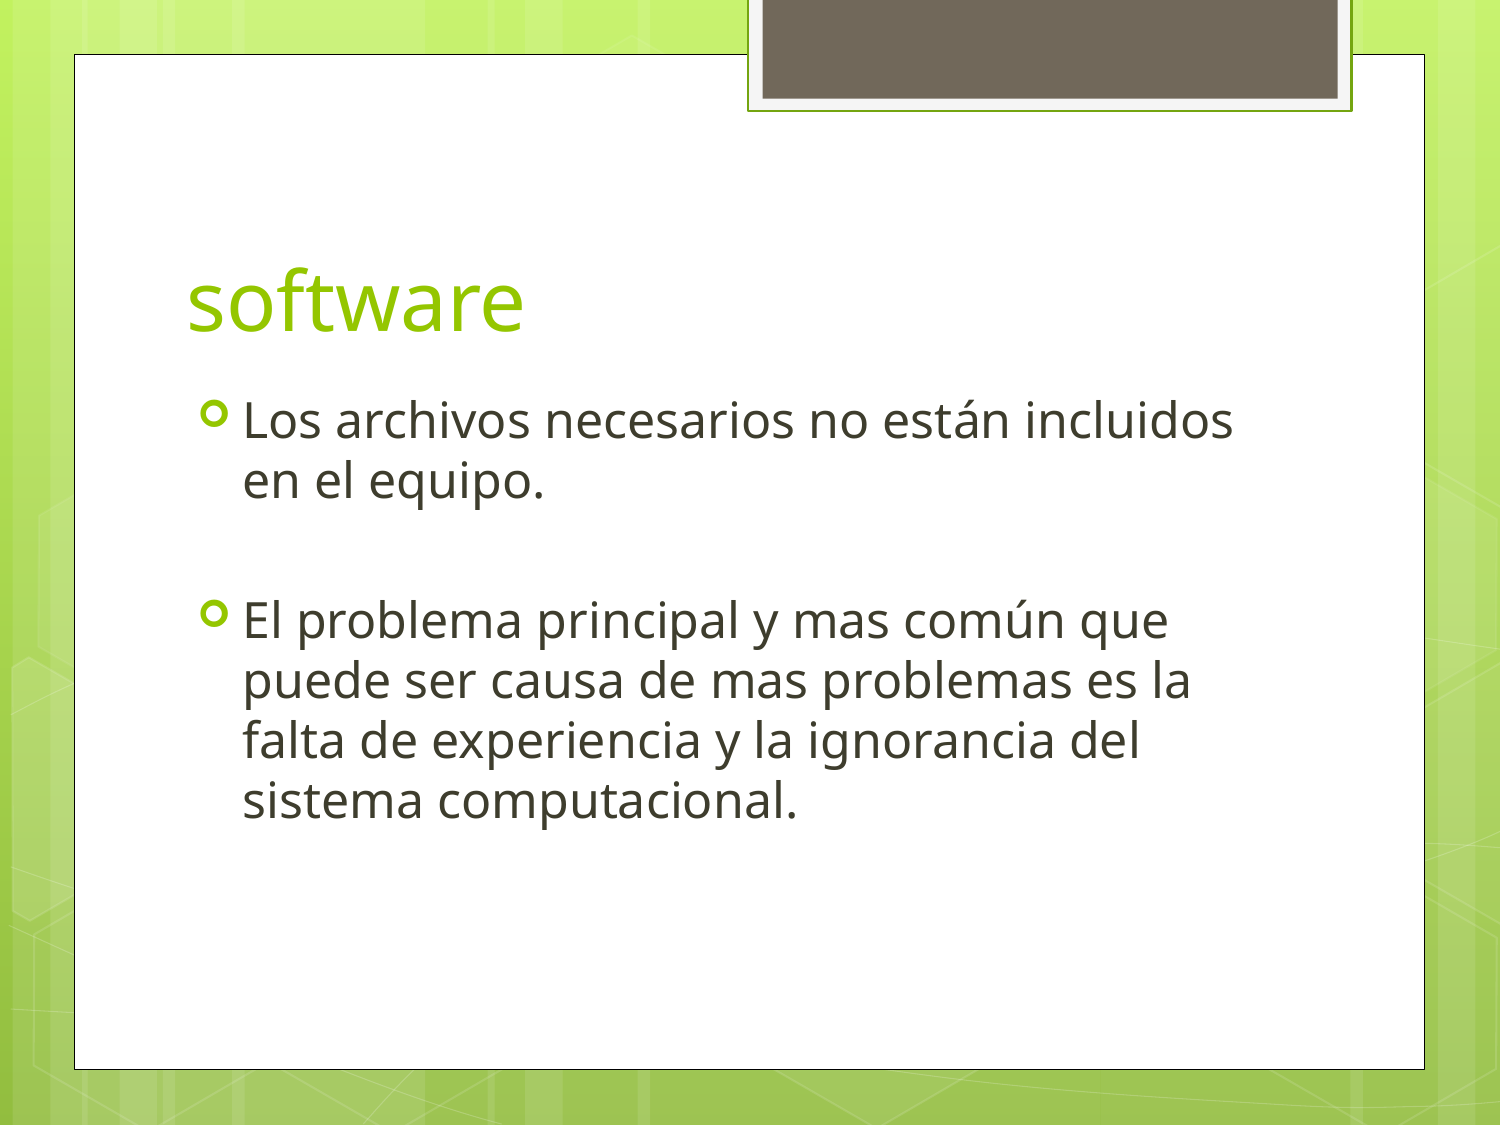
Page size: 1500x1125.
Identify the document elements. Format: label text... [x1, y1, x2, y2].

title software [171, 168, 1324, 357]
list Los archivos necesarios no están incluidos en el equipo. El problema principal y mas común que puede ser causa de mas problemas es la falta de experiencia y la ignorancia del sistema computacional. [171, 381, 1283, 957]
